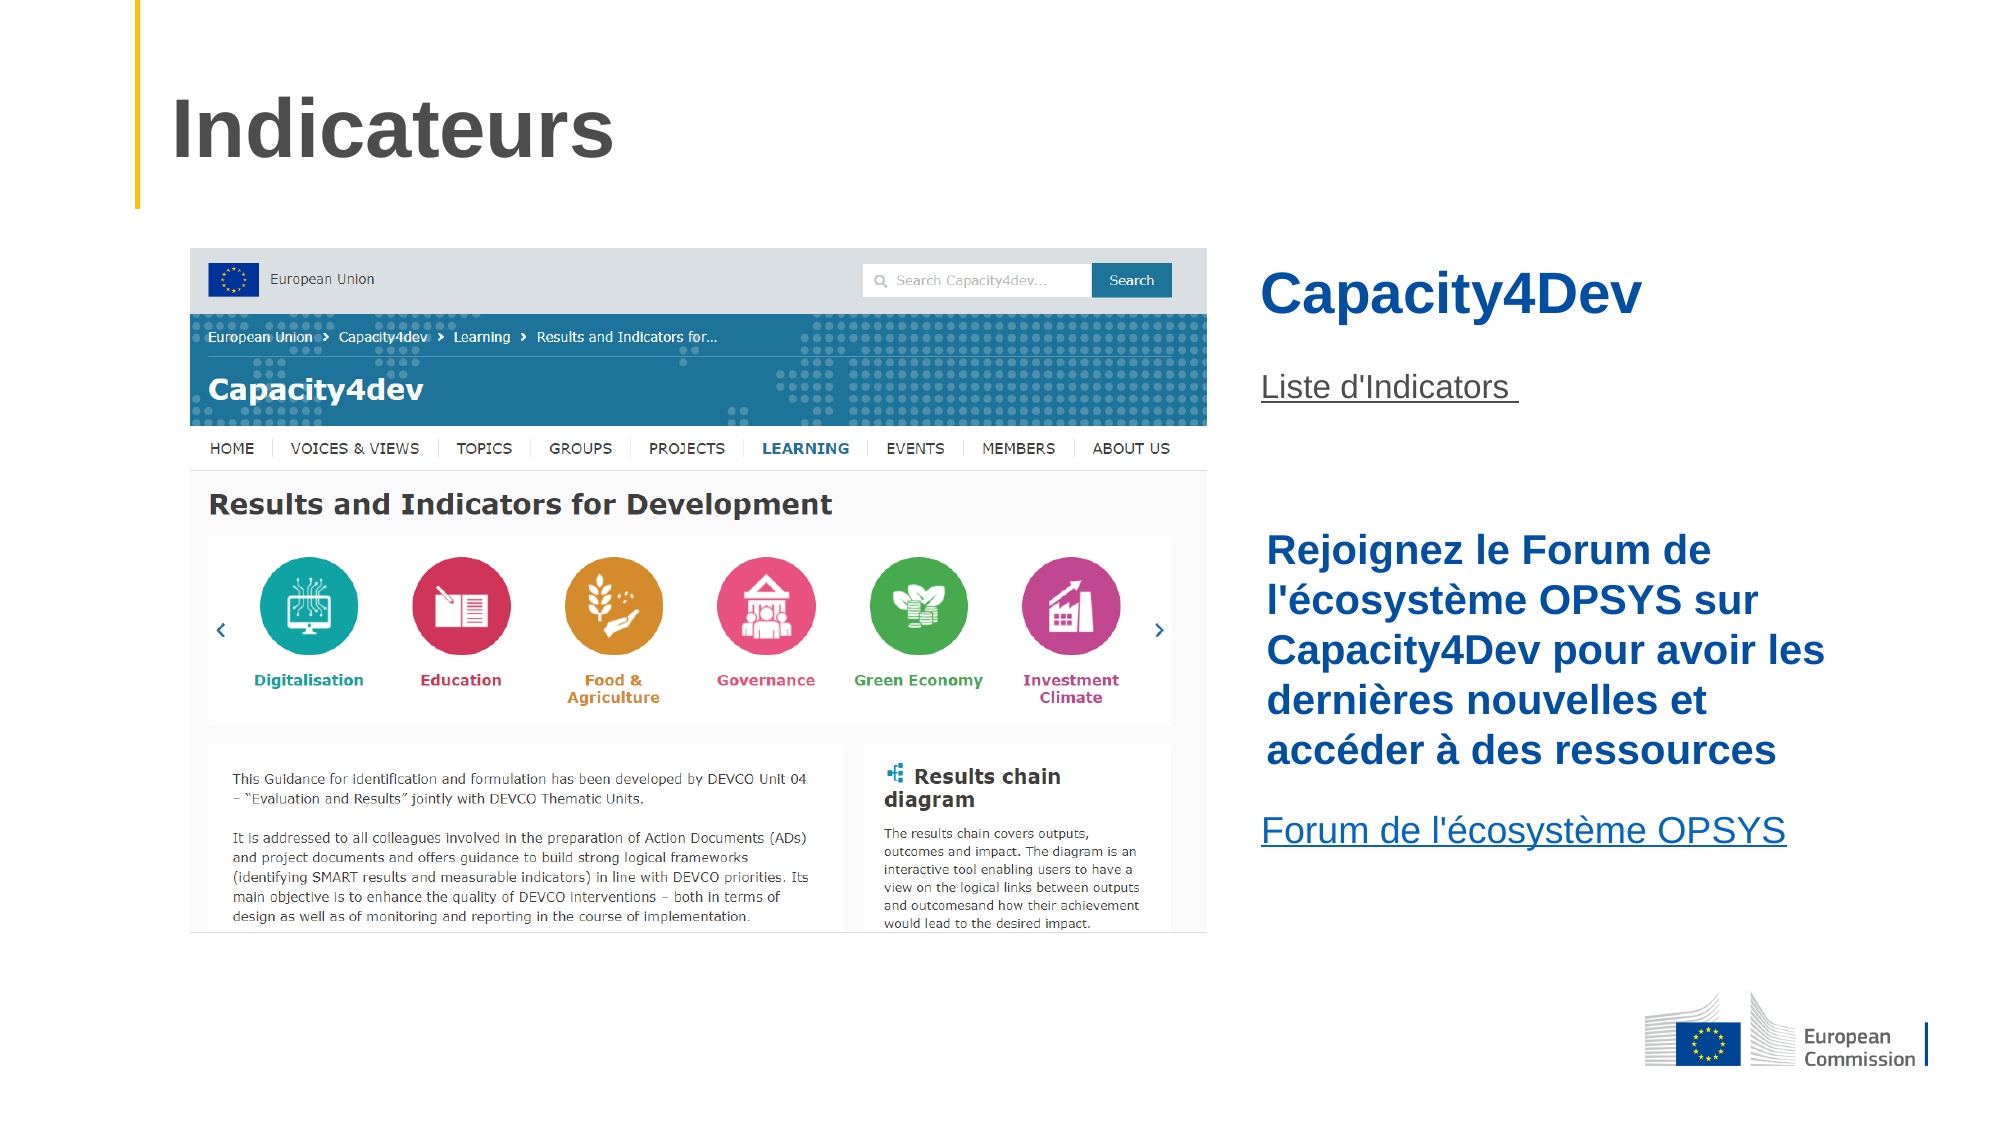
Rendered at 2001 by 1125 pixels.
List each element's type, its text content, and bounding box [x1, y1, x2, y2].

text_box Indicateurs [167, 70, 1946, 179]
text_box Forum de l'écosystème OPSYS [1246, 798, 1844, 859]
picture [1645, 991, 1928, 1066]
picture [190, 248, 1207, 934]
text_box Rejoignez le Forum de l'écosystème OPSYS sur Capacity4Dev pour avoir les dernières nouvelles et accéder à des ressources [1262, 518, 1927, 827]
text_box Capacity4Dev Liste d'Indicators [1245, 248, 1879, 453]
